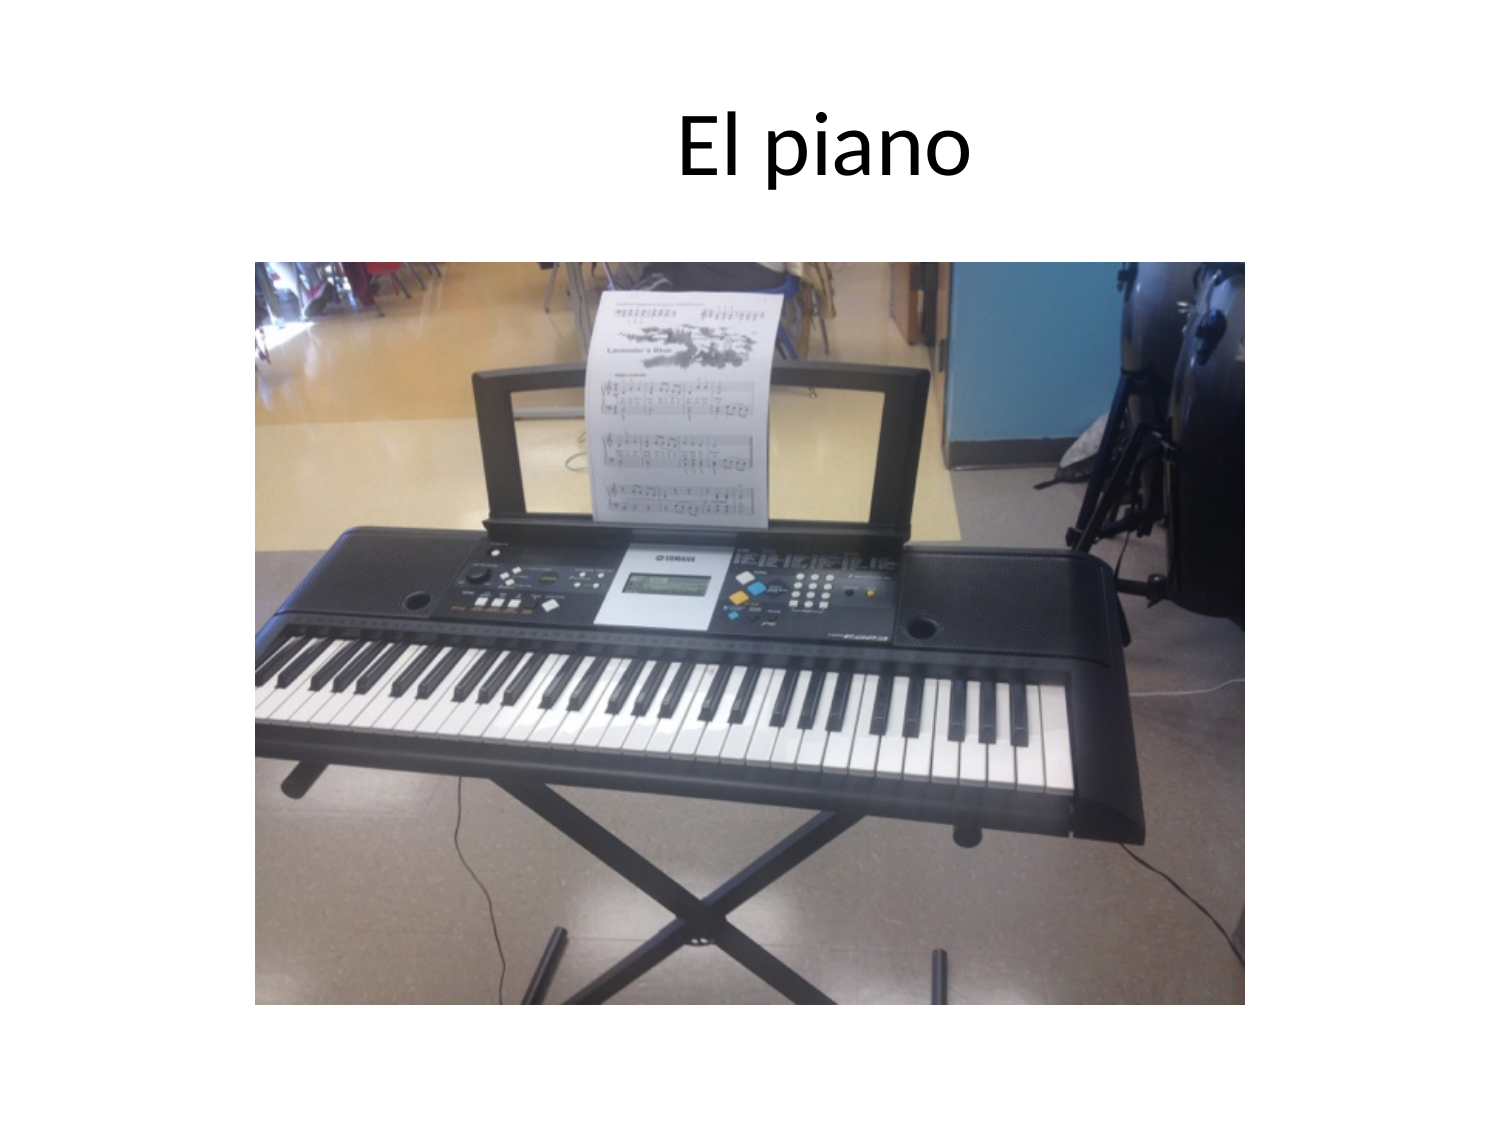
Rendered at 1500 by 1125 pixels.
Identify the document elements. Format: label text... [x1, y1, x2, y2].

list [74, 262, 1426, 1006]
title El piano [75, 45, 1425, 233]
